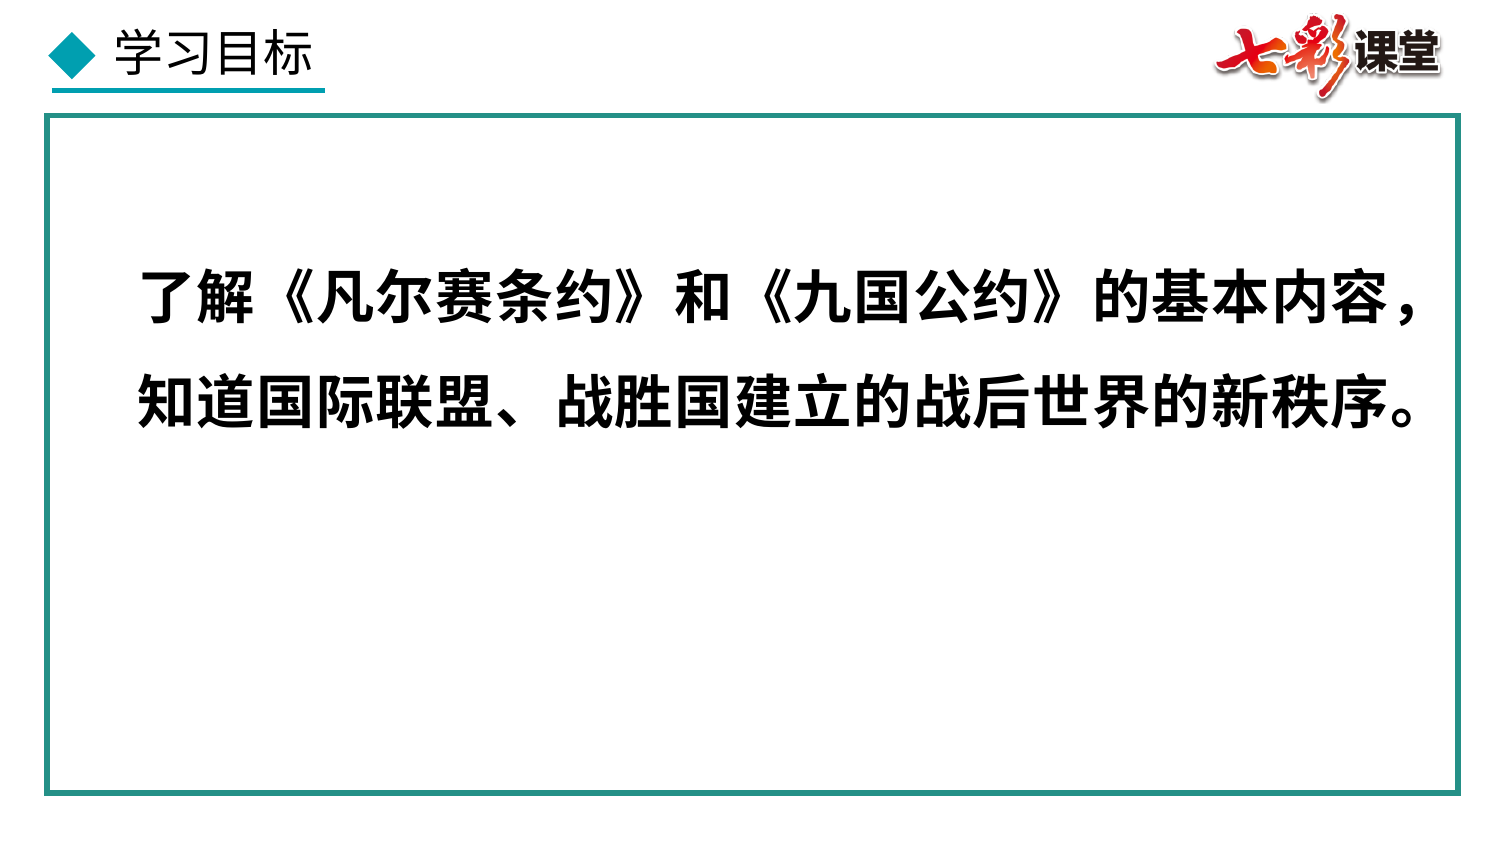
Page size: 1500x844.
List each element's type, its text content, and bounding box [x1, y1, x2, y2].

picture [1210, 8, 1447, 104]
text_box 了解《凡尔赛条约》和《九国公约》的基本内容，知道国际联盟、战胜国建立的战后世界的新秩序。 [122, 218, 1407, 443]
